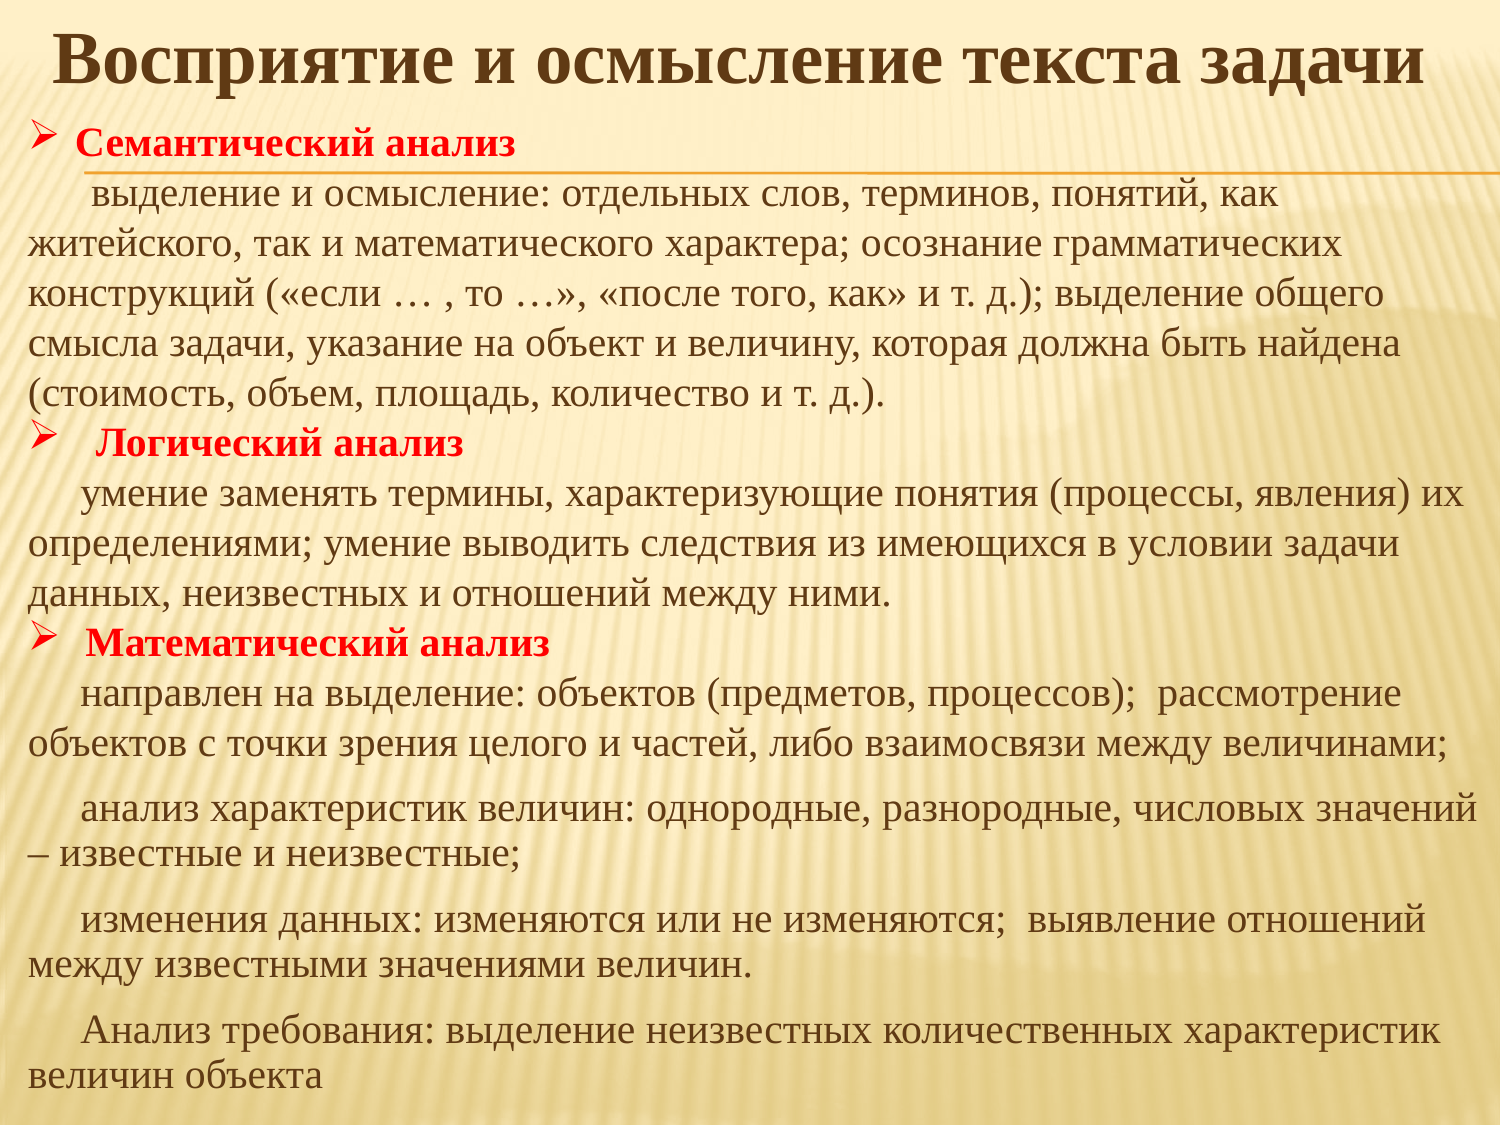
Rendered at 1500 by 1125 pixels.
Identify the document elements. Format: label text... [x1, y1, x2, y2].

text_box Восприятие и осмысление текста задачи [13, 1, 1467, 107]
text_box Семантический анализ выделение и осмысление: отдельных слов, терминов, понятий, как житейского, так и математического характера; осознание грамматических конструкций («если … , то …», «после того, как» и т. д.); выделение общего смысла задачи, указание на объект и величину, которая должна быть найдена (стоимость, объем, площадь, количество и т. д.). Логический анализ умение заменять термины, характеризующие понятия (процессы, явления) их определениями; умение выводить следствия из имеющихся в условии задачи данных, неизвестных и отношений между ними. Математический анализ направлен на выделение: объектов (предметов, процессов); рассмотрение объектов с точки зрения целого и частей, либо взаимосвязи между величинами; анализ характеристик величин: однородные, разнородные, числовых значений – известные и неизвестные; изменения данных: изменяются или не изменяются; выявление отношений между известными значениями величин. Анализ требования: выделение неизвестных количественных характеристик величин объекта [13, 107, 1500, 1105]
